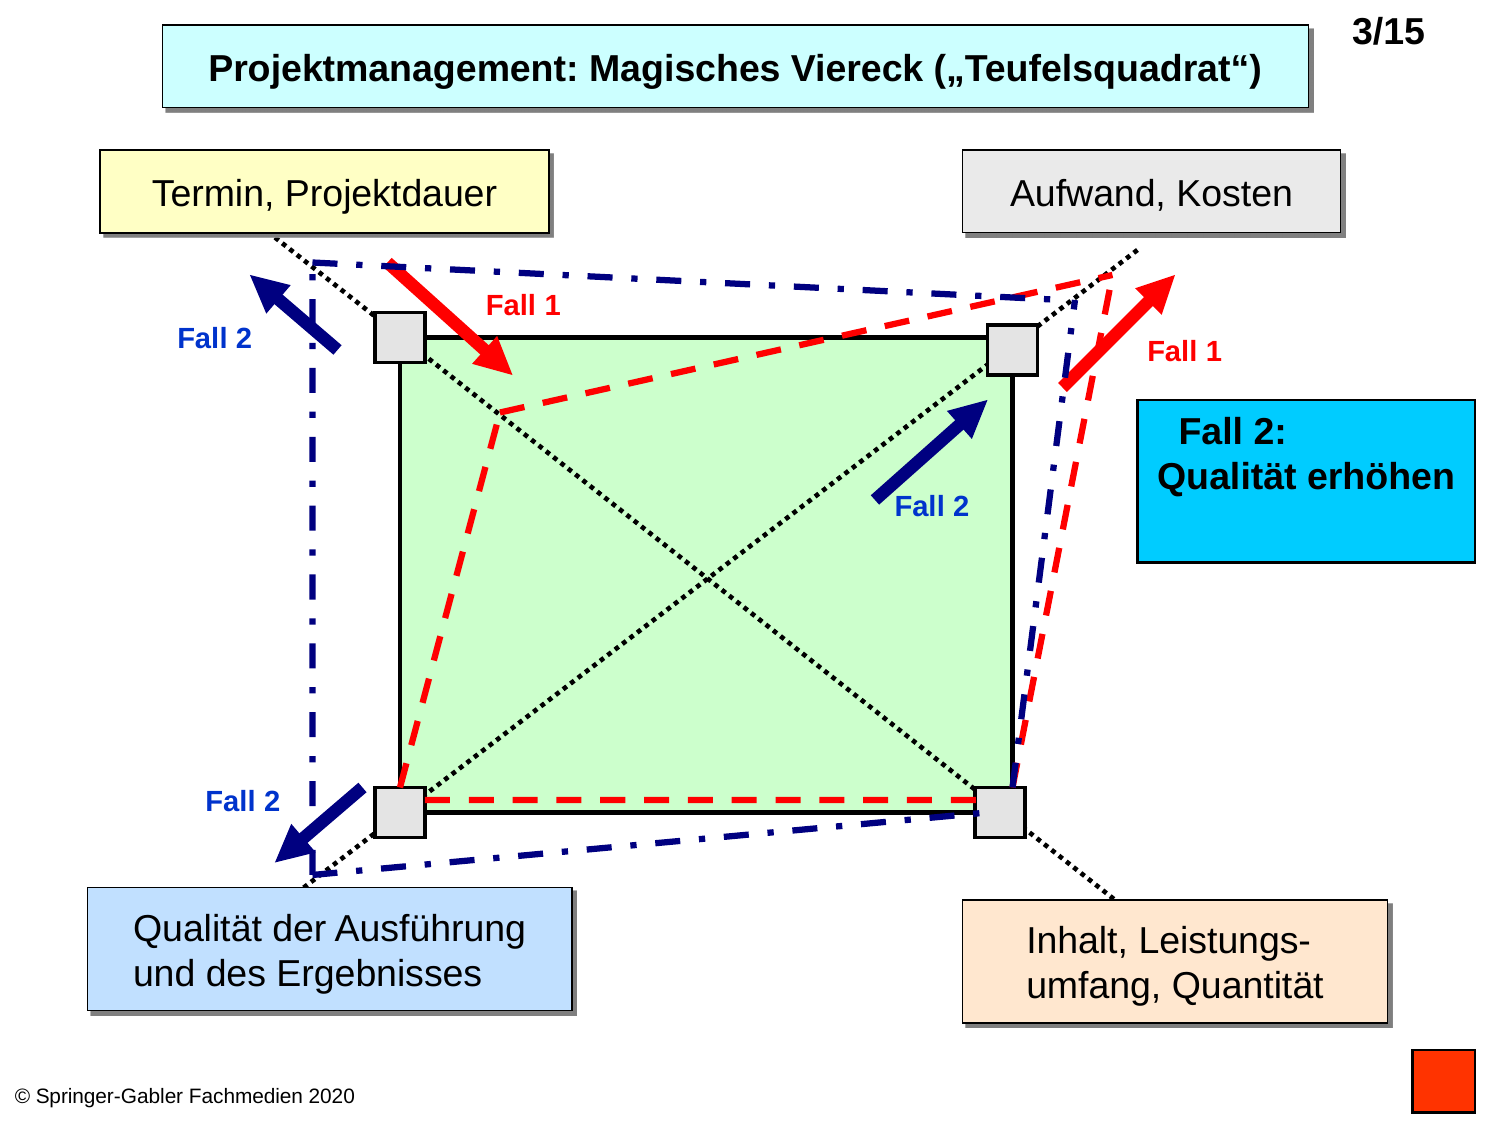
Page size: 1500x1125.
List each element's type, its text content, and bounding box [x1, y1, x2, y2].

text_box [1412, 1049, 1475, 1113]
text_box [375, 312, 425, 363]
text_box [375, 787, 425, 838]
text_box Fall 2: Qualität erhöhen [1137, 399, 1475, 563]
text_box [249, 274, 338, 351]
text_box Fall 1 [471, 278, 601, 329]
text_box [274, 825, 319, 863]
text_box [399, 337, 1013, 813]
text_box Fall 2 [879, 479, 1010, 530]
text_box [387, 262, 513, 376]
text_box Inhalt, Leistungs-umfang, Quantität [962, 899, 1388, 1024]
text_box [898, 399, 988, 479]
text_box Qualität der Ausführung und des Ergebnisses [87, 887, 572, 1011]
text_box Fall 2 [190, 774, 321, 825]
text_box [1062, 274, 1175, 388]
text_box [987, 324, 1038, 375]
text_box Fall 2 [162, 312, 293, 363]
text_box [975, 787, 1025, 838]
text_box Fall 1 [1132, 324, 1263, 375]
text_box Aufwand, Kosten [962, 149, 1341, 233]
text_box Termin, Projektdauer [99, 149, 549, 234]
text_box Projektmanagement: Magisches Viereck („Teufelsquadrat“) [162, 24, 1309, 108]
